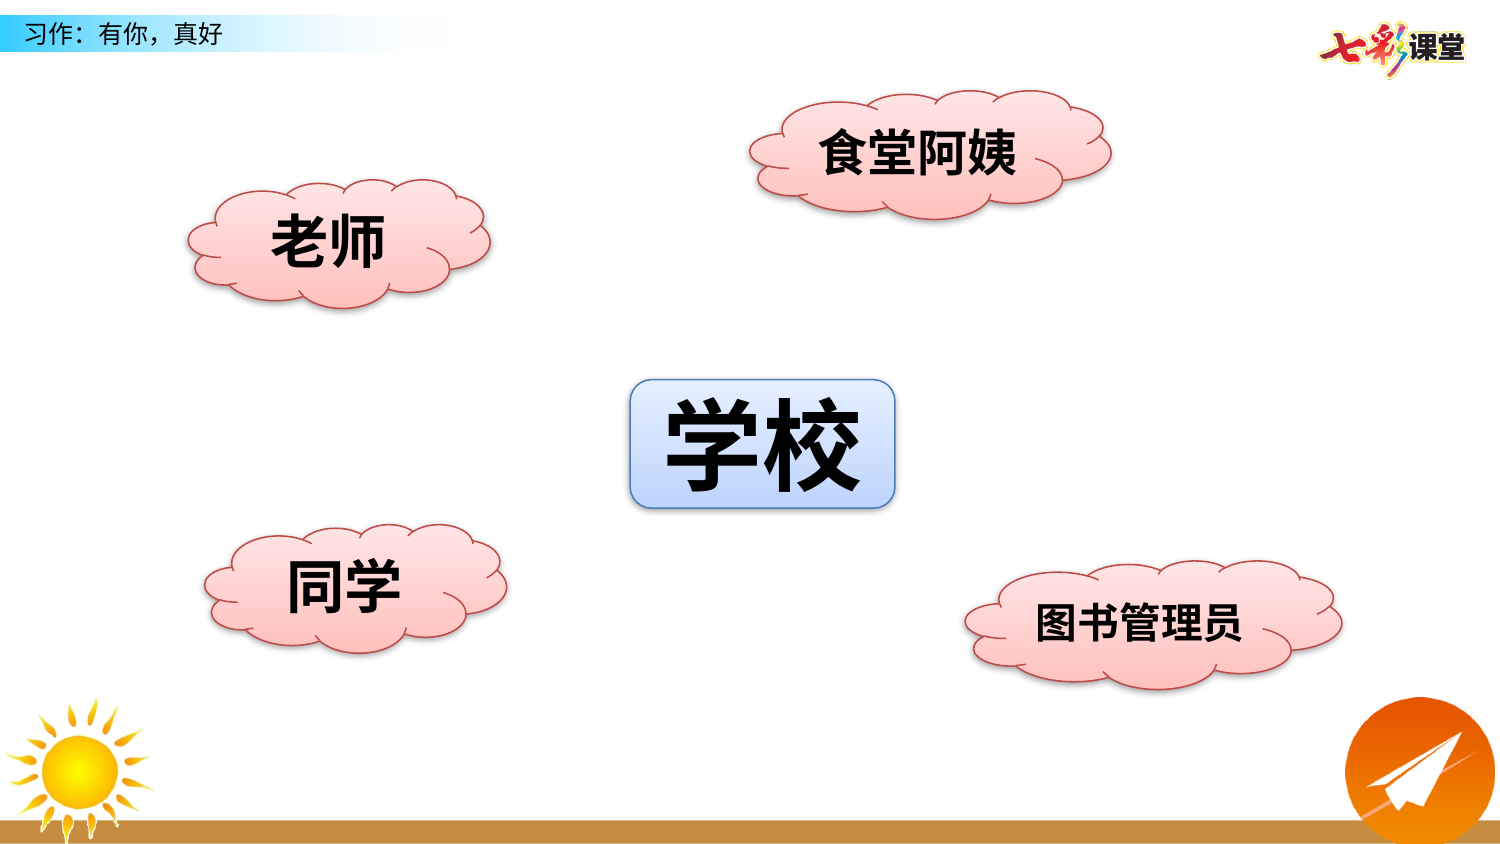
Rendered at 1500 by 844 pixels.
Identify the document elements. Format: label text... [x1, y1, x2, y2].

picture [1345, 697, 1495, 844]
picture [1316, 20, 1468, 80]
text_box 同学 [203, 523, 508, 655]
picture [5, 697, 155, 844]
text_box 学校 [629, 378, 896, 509]
text_box 老师 [187, 179, 491, 310]
text_box 食堂阿姨 [748, 90, 1112, 221]
text_box 图书管理员 [964, 560, 1343, 691]
